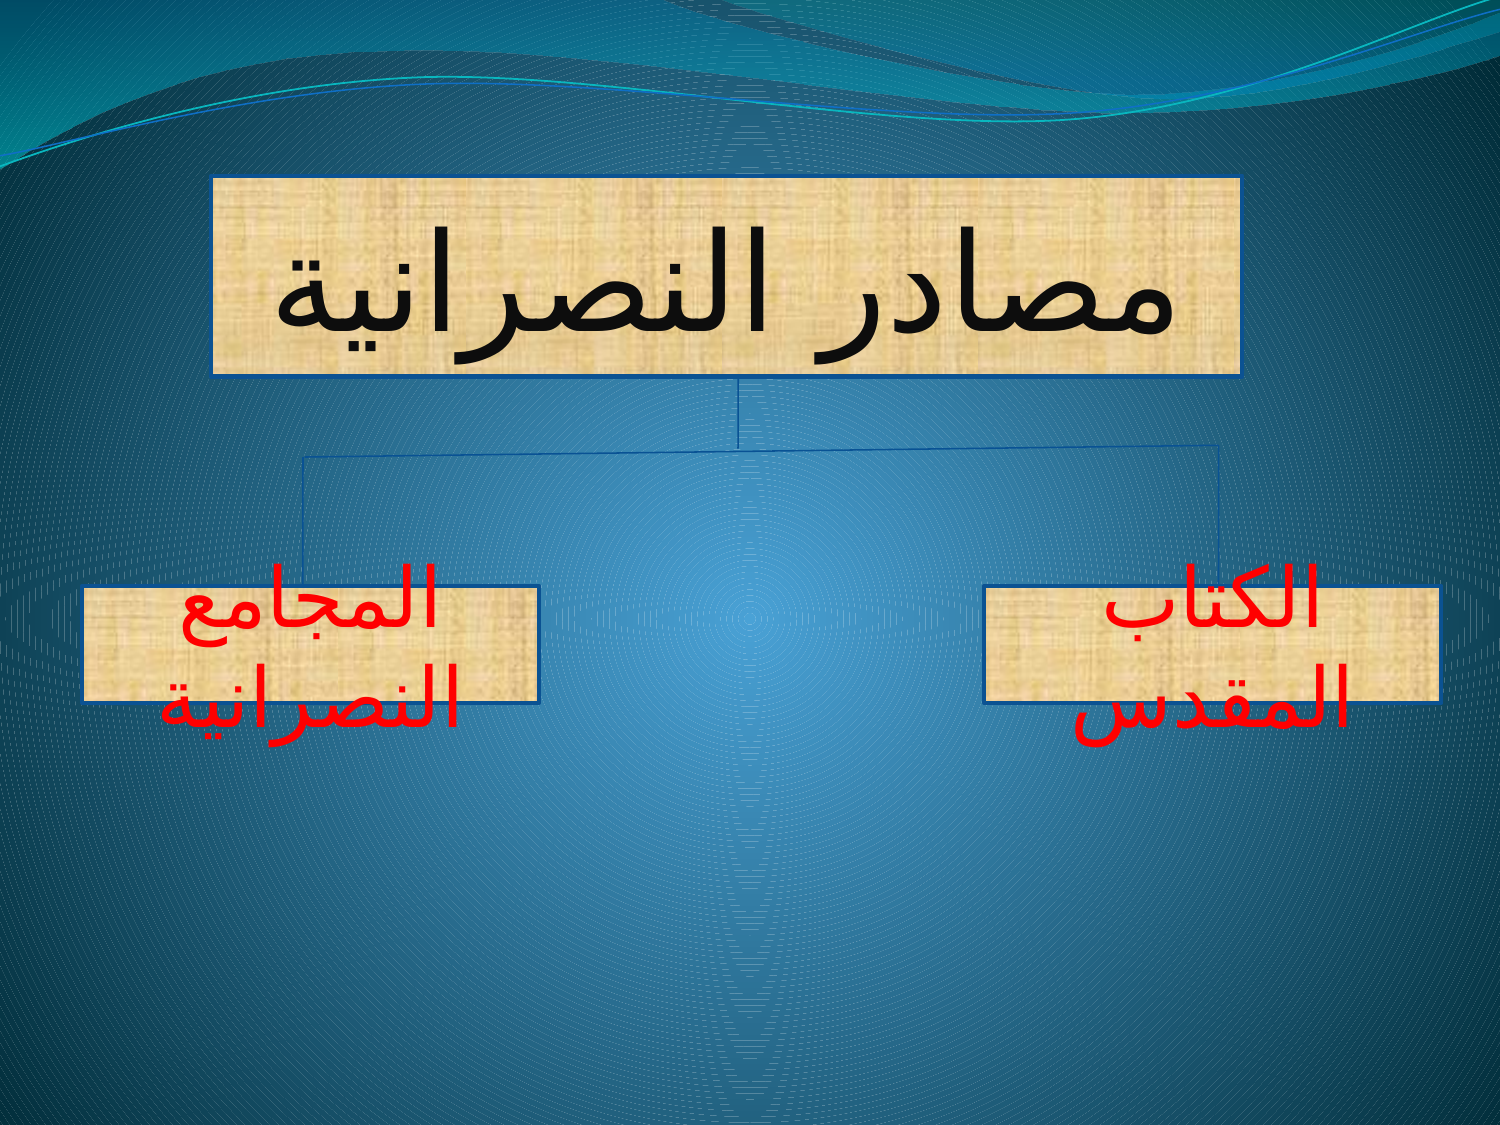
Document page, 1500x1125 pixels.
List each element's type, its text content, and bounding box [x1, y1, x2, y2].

text_box المجامع النصرانية [80, 584, 541, 705]
table_cell 5- ملكي [982, 584, 1225, 610]
text_box مصادر النصرانية [209, 174, 1244, 379]
text_box إنجيل برنابا [295, 584, 541, 610]
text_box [302, 377, 1219, 598]
text_box الكتاب المقدس [982, 584, 1443, 705]
